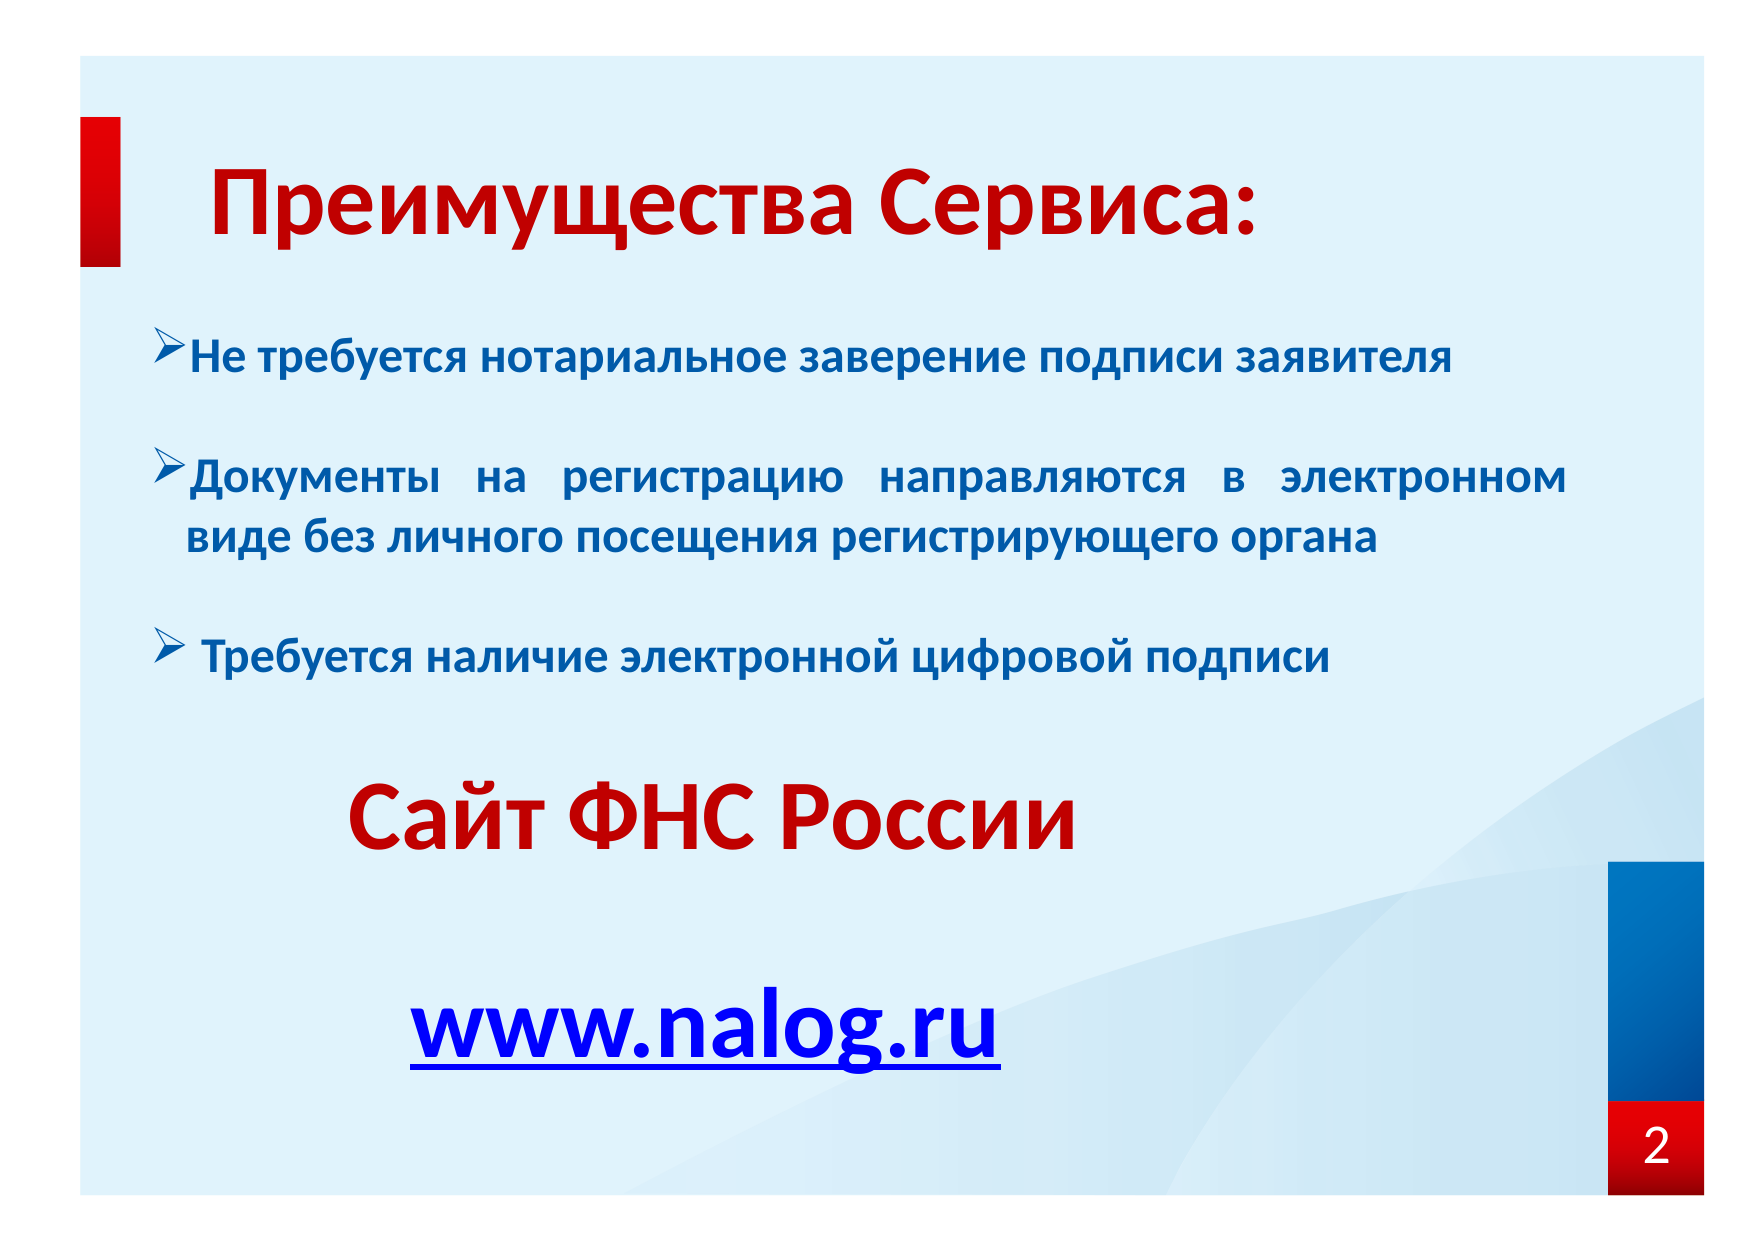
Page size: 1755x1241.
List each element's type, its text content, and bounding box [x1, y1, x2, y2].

title Сайт ФНС России [286, 727, 1185, 928]
list www.nalog.ru [333, 928, 1126, 1105]
text_box [428, 726, 1279, 877]
picture [0, 0, 1754, 1240]
slide_number 2 [1596, 1092, 1717, 1208]
text_box Не требуется нотариальное заверение подписи заявителя Документы на регистрацию направляются в электронном виде без личного посещения регистрирующего органа Требуется наличие электронной цифровой подписи [132, 277, 1586, 727]
text_box Преимущества Сервиса: [191, 100, 1527, 290]
